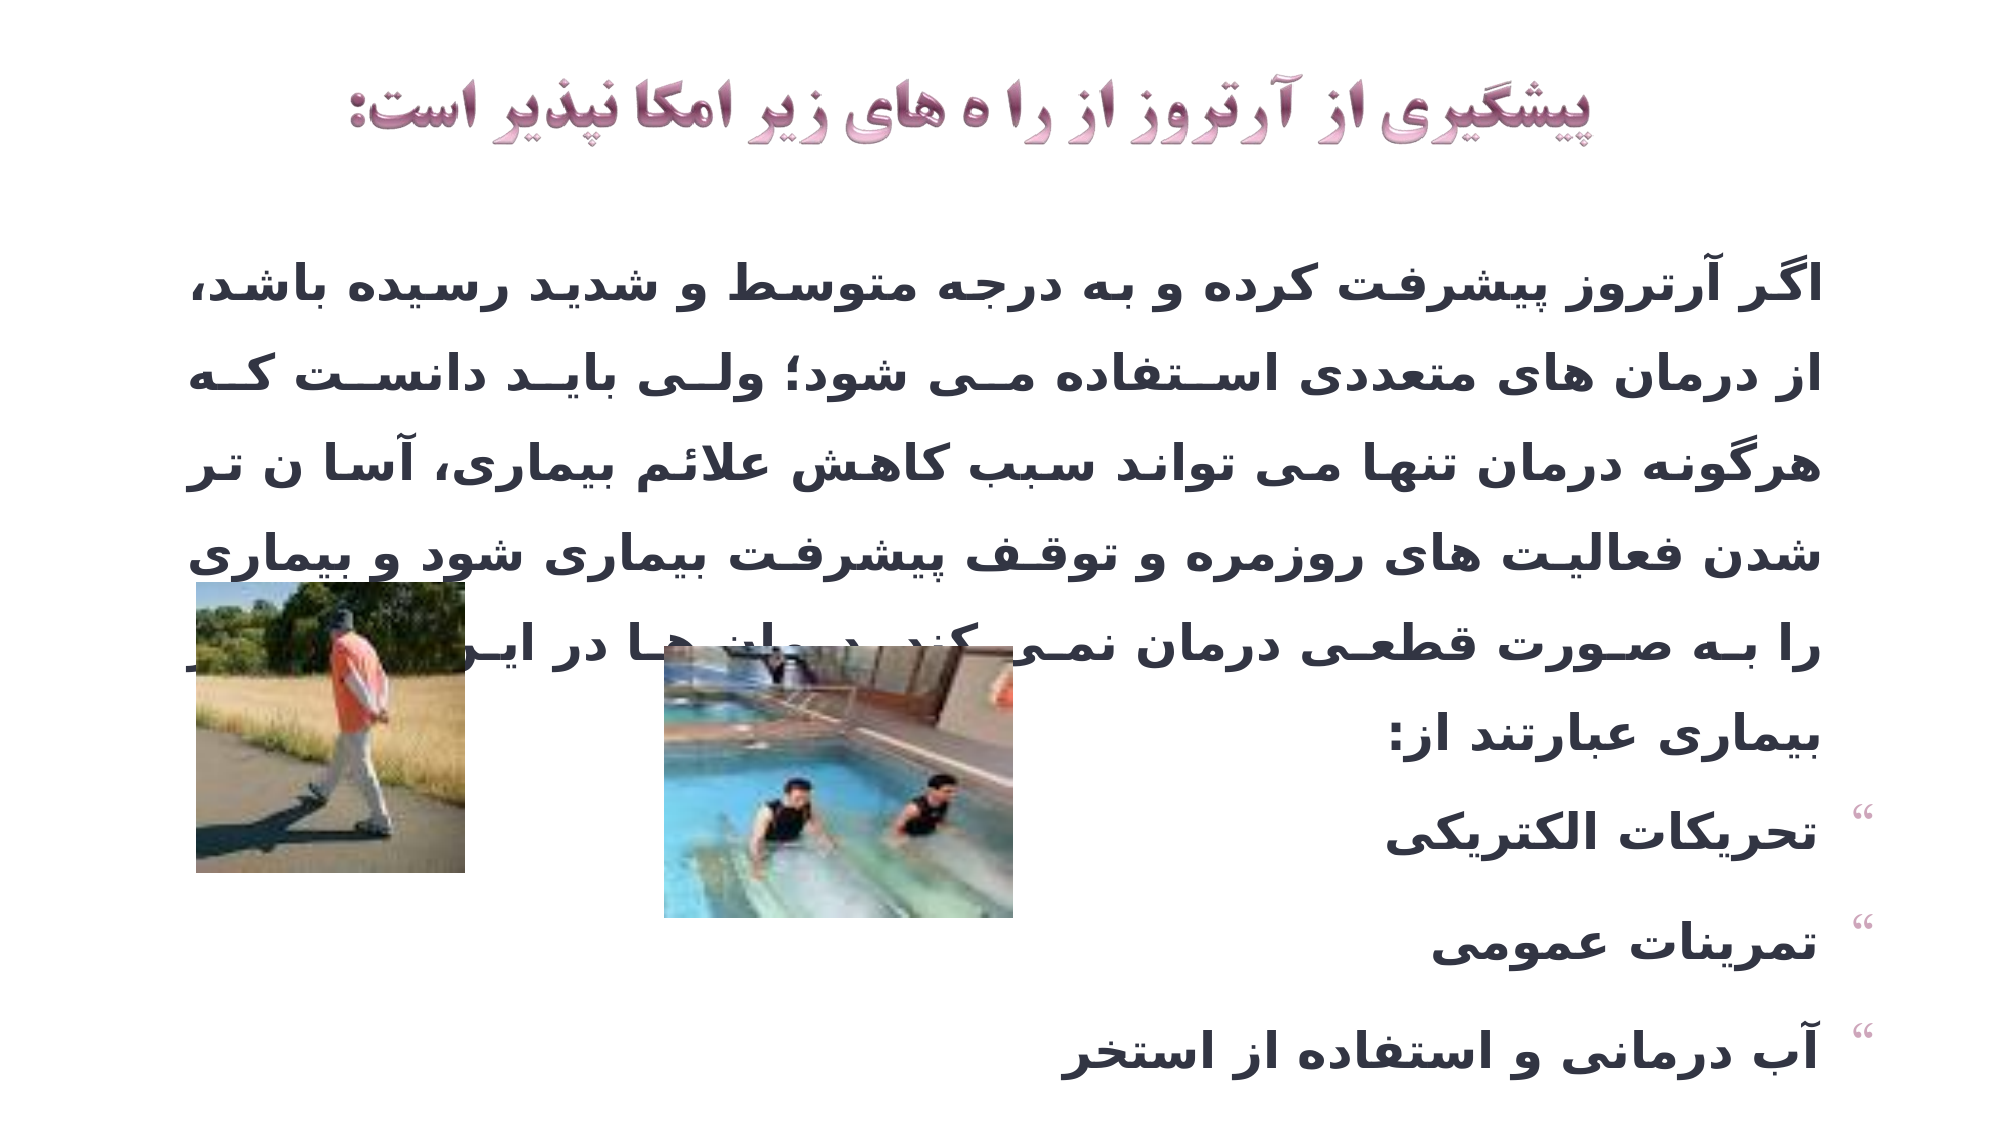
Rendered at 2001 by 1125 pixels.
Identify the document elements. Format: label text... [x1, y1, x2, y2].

picture [664, 646, 1013, 918]
text_box اگر آرتروز پیشرفت کرده و به درجه متوسط و شدید رسیده باشد، از درمان های متعددی استفاده می شود؛ ولی باید دانست که هرگونه درمان تنها می تواند سبب کاهش علائم بیماری، آسا ن تر شدن فعالیت های روزمره و توقف پیشرفت بیماری شود و بیماری را به صورت قطعی درمان نمی کند. درمان ها در این مرحله از بیماری عبارتند از: تحریکات الکتریکی تمرینات عمومی آب درمانی و استفاده از استخر استفاده از تمرینات هوازی و تقویتی [105, 212, 1891, 1125]
picture [196, 582, 465, 873]
picture [349, 73, 1594, 147]
